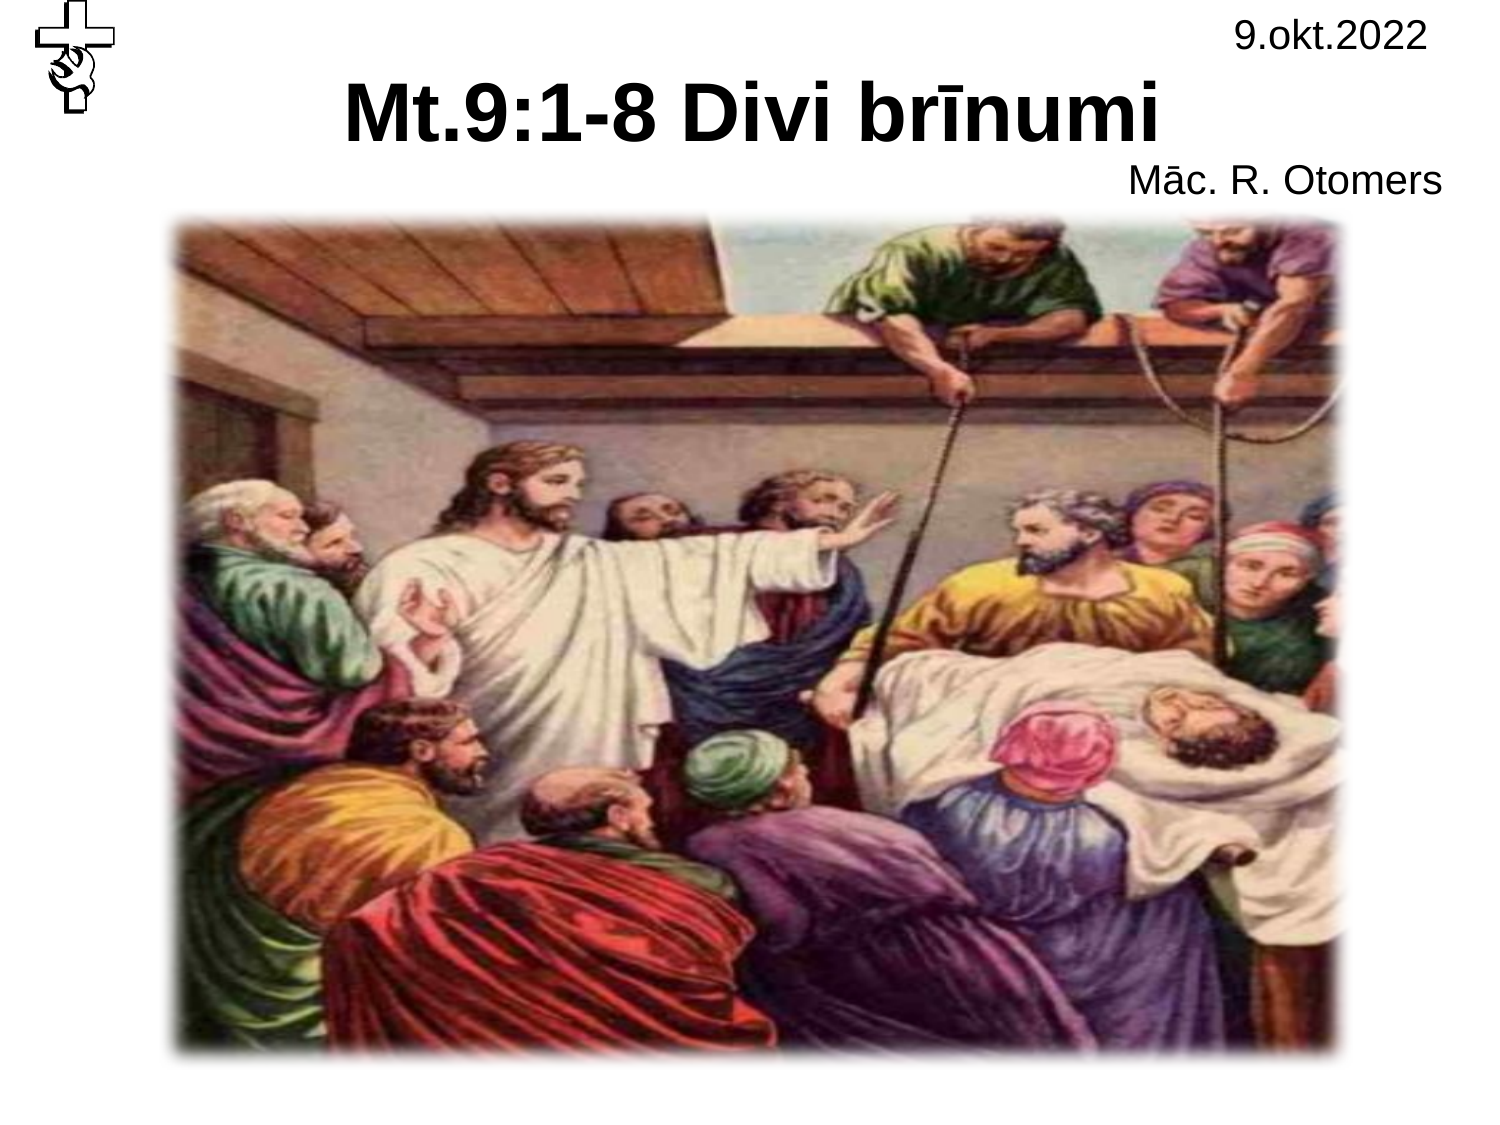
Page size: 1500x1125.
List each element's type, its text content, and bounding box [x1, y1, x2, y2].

picture [34, 0, 116, 114]
text_box Māc. R. Otomers [1113, 145, 1500, 211]
title Mt.9:1-8 Divi brīnumi [64, 20, 1442, 197]
text_box 9.okt.2022 [1218, 0, 1500, 65]
picture [159, 207, 1353, 1070]
